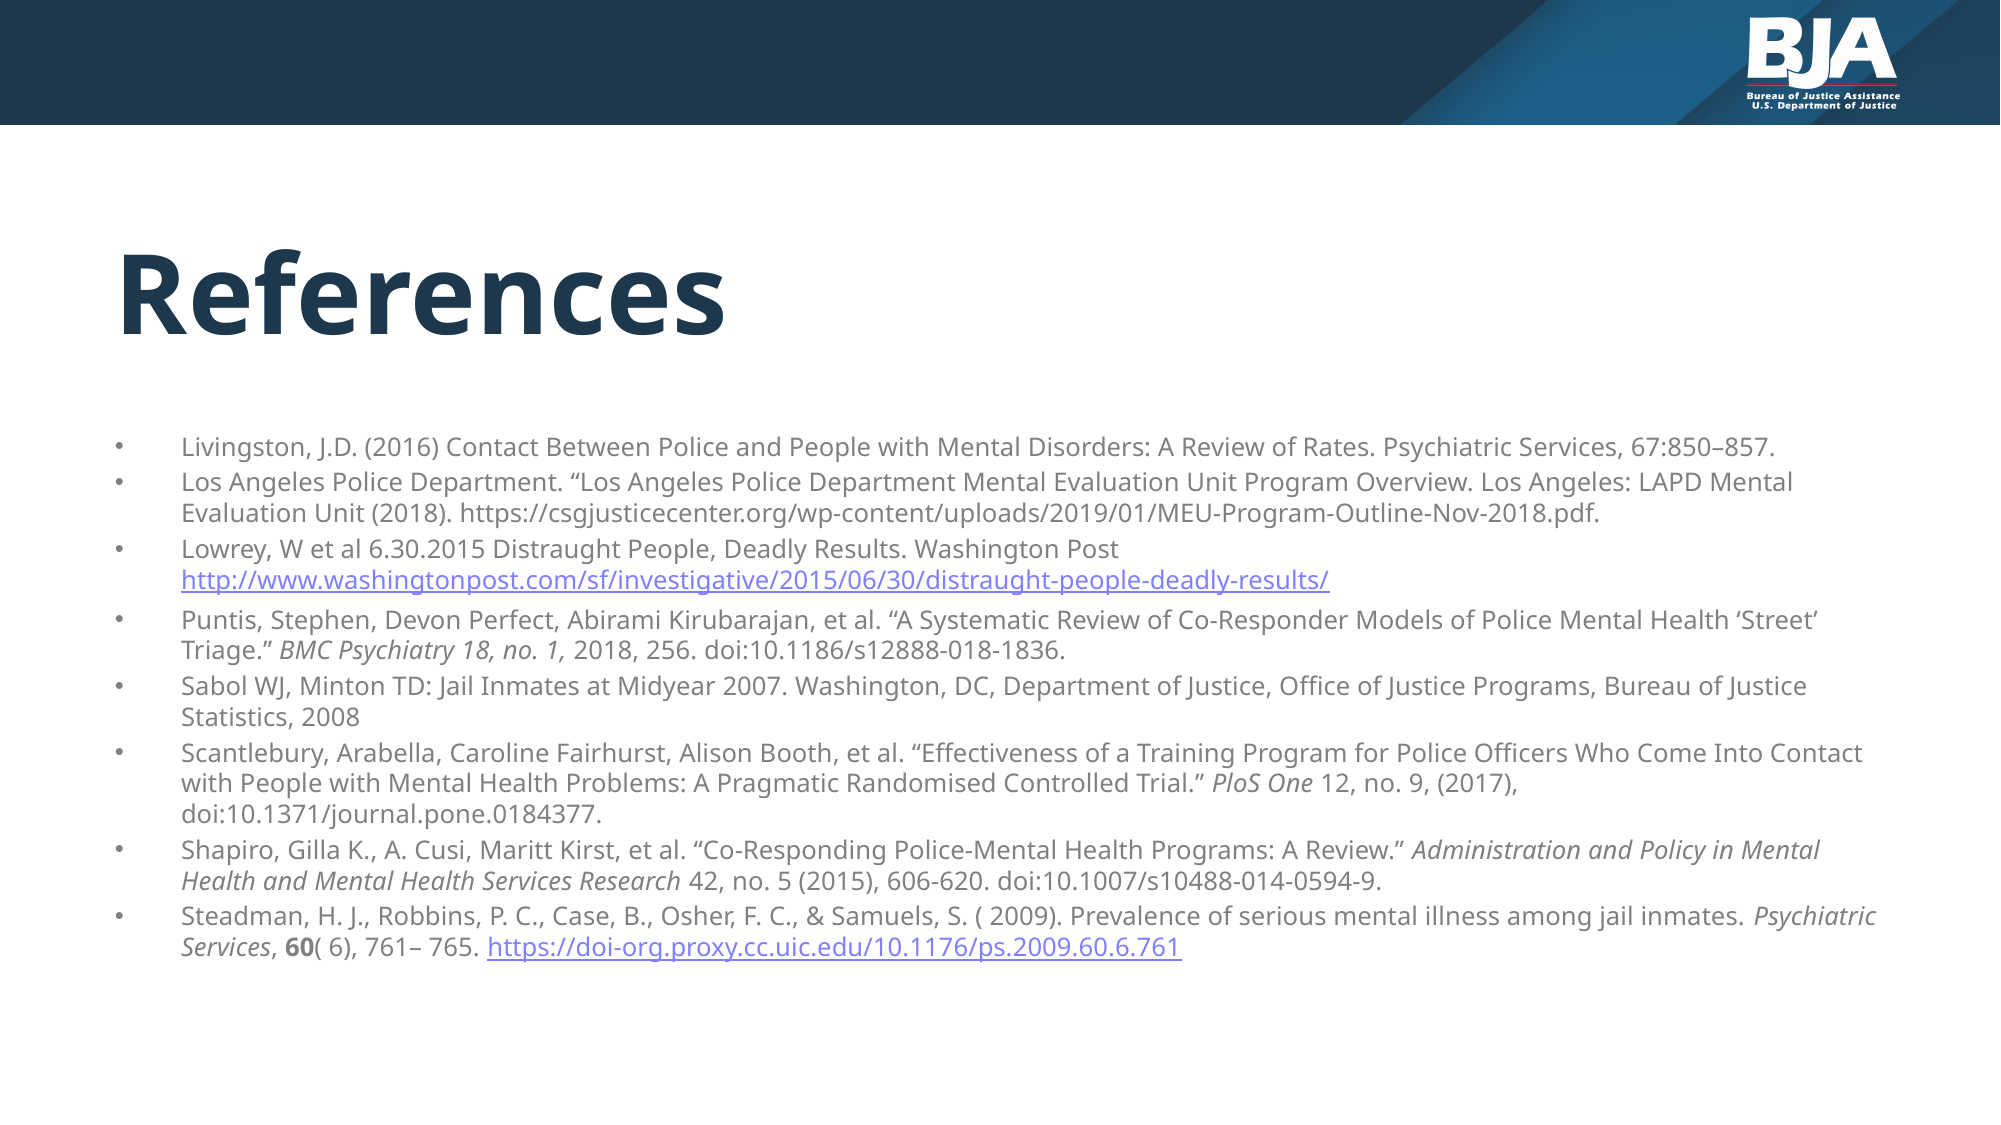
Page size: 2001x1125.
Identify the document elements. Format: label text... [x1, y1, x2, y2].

picture [0, 0, 2000, 125]
list Livingston, J.D. (2016) Contact Between Police and People with Mental Disorders: A Review of Rates. Psychiatric Services, 67:850–857. Los Angeles Police Department. “Los Angeles Police Department Mental Evaluation Unit Program Overview. Los Angeles: LAPD Mental Evaluation Unit (2018). https://csgjusticecenter.org/wp-content/uploads/2019/01/MEU-Program-Outline-Nov-2018.pdf. Lowrey, W et al 6.30.2015 Distraught People, Deadly Results. Washington Post http://www.washingtonpost.com/sf/investigative/2015/06/30/distraught-people-deadly-results/ Puntis, Stephen, Devon Perfect, Abirami Kirubarajan, et al. “A Systematic Review of Co-Responder Models of Police Mental Health ‘Street’ Triage.” BMC Psychiatry 18, no. 1, 2018, 256. doi:10.1186/s12888-018-1836. Sabol WJ, Minton TD: Jail Inmates at Midyear 2007. Washington, DC, Department of Justice, Office of Justice Programs, Bureau of Justice Statistics, 2008 Scantlebury, Arabella, Caroline Fairhurst, Alison Booth, et al. “Effectiveness of a Training Program for Police Officers Who Come Into Contact with People with Mental Health Problems: A Pragmatic Randomised Controlled Trial.” PloS One 12, no. 9, (2017), doi:10.1371/journal.pone.0184377. Shapiro, Gilla K., A. Cusi, Maritt Kirst, et al. “Co-Responding Police-Mental Health Programs: A Review.” Administration and Policy in Mental Health and Mental Health Services Research 42, no. 5 (2015), 606-620. doi:10.1007/s10488-014-0594-9. Steadman, H. J., Robbins, P. C., Case, B., Osher, F. C., & Samuels, S. ( 2009). Prevalence of serious mental illness among jail inmates. Psychiatric Services, 60( 6), 761– 765. https://doi-org.proxy.cc.uic.edu/10.1176/ps.2009.60.6.761 [99, 422, 1900, 1005]
title References [99, 196, 1900, 384]
